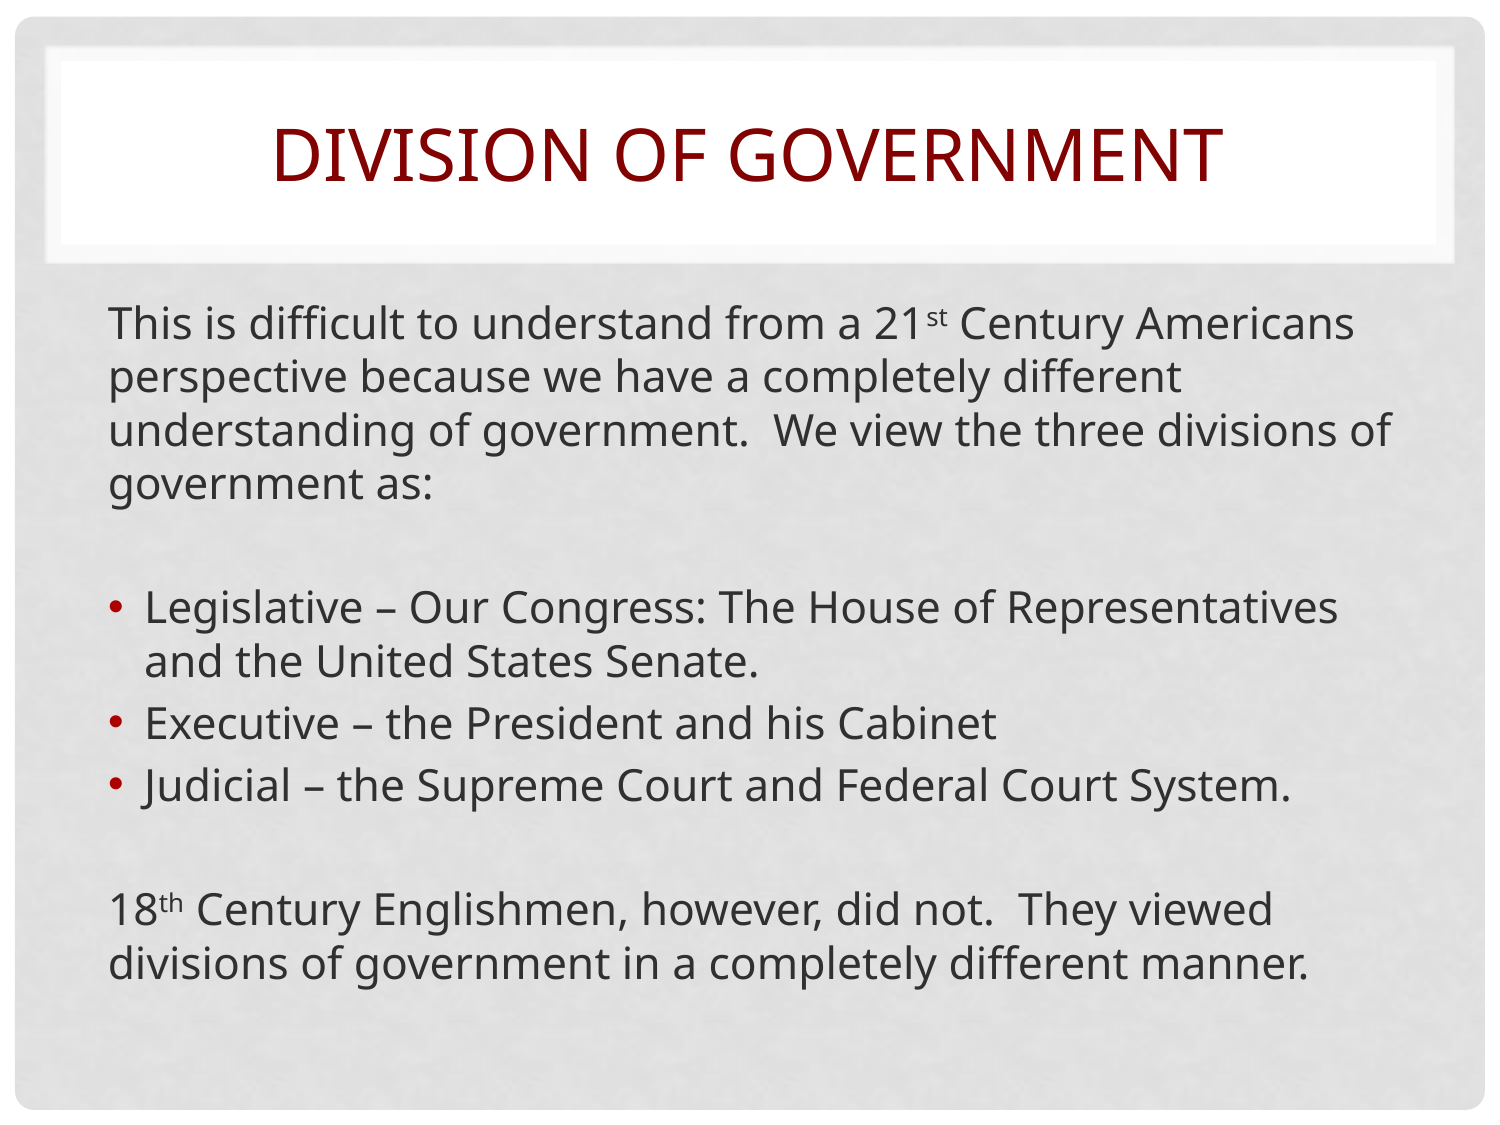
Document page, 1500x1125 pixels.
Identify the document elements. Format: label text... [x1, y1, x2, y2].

list This is difficult to understand from a 21st Century Americans perspective because we have a completely different understanding of government. We view the three divisions of government as: Legislative – Our Congress: The House of Representatives and the United States Senate. Executive – the President and his Cabinet Judicial – the Supreme Court and Federal Court System. 18th Century Englishmen, however, did not. They viewed divisions of government in a completely different manner. [75, 287, 1425, 1005]
title Division of Government [69, 66, 1425, 238]
